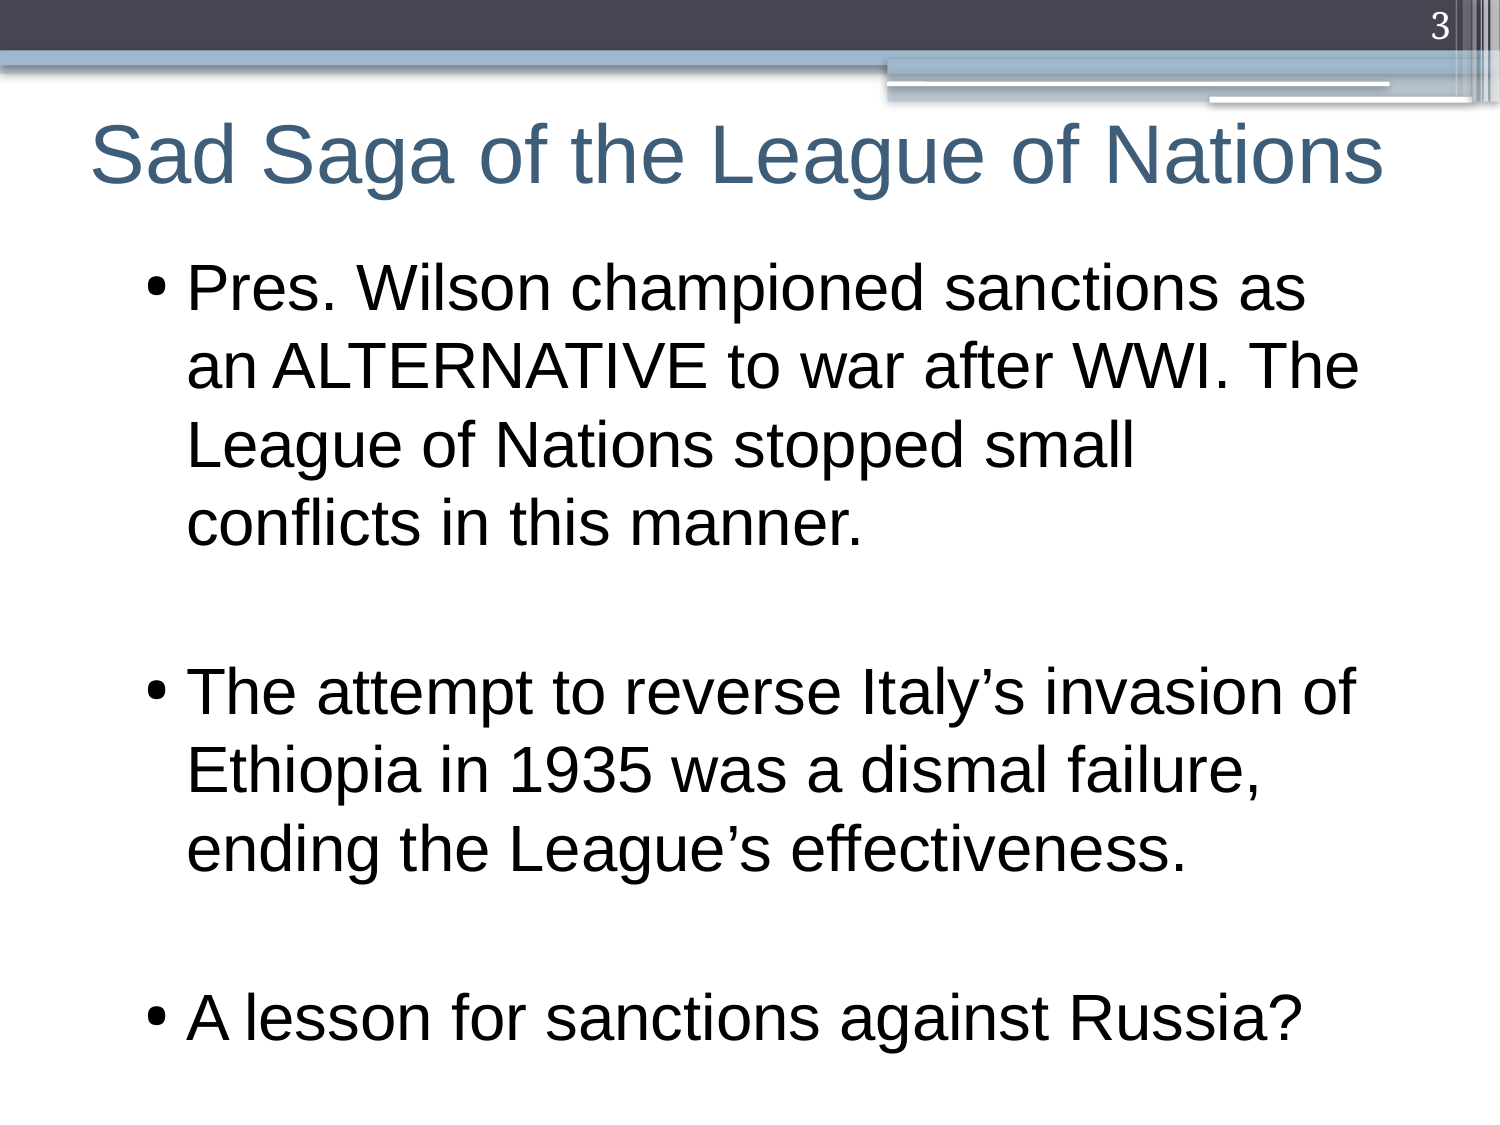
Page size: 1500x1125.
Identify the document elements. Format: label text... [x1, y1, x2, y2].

title Sad Saga of the League of Nations [75, 75, 1413, 225]
slide_number 3 [1341, 0, 1466, 61]
list Pres. Wilson championed sanctions as an ALTERNATIVE to war after WWI. The League of Nations stopped small conflicts in this manner. The attempt to reverse Italy’s invasion of Ethiopia in 1935 was a dismal failure, ending the League’s effectiveness. A lesson for sanctions against Russia? [112, 237, 1388, 1063]
